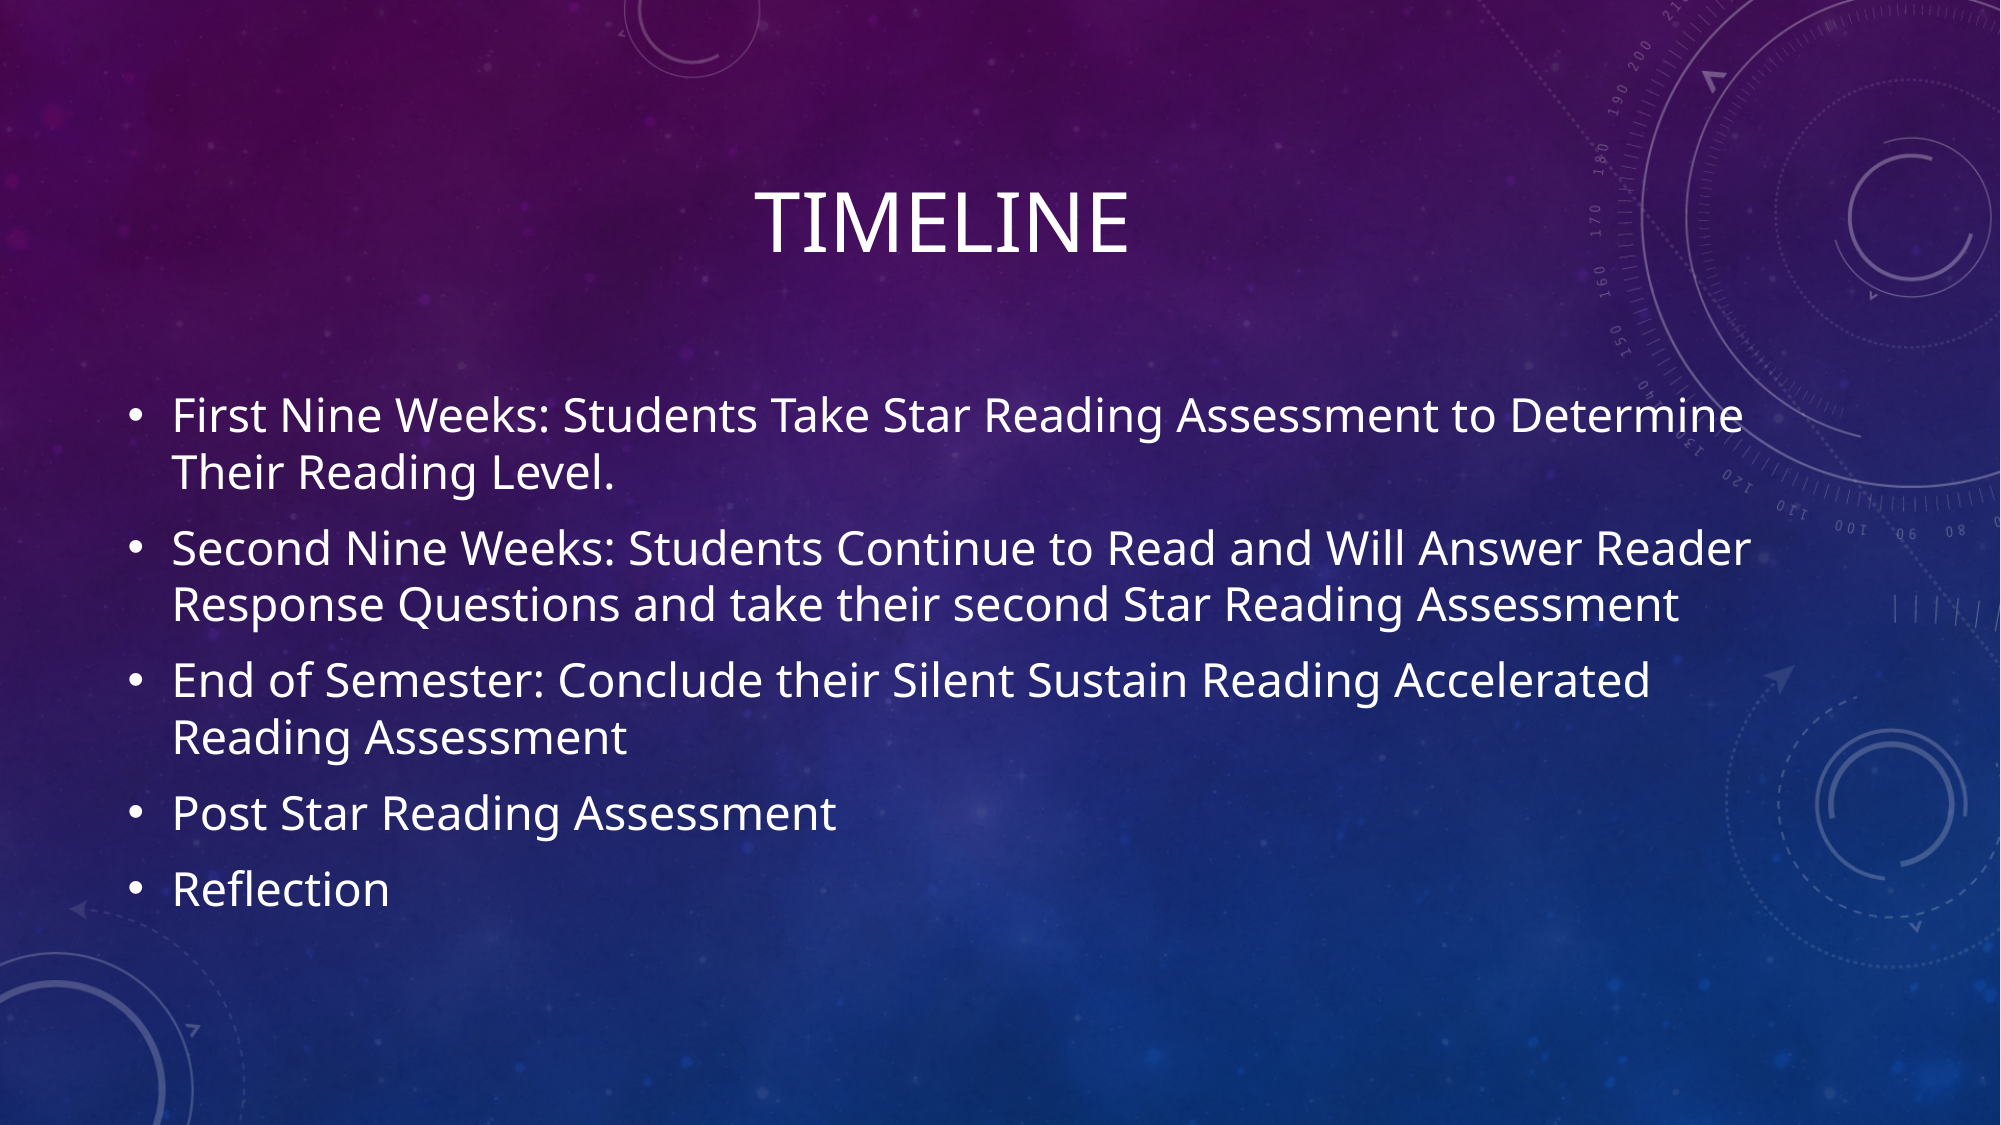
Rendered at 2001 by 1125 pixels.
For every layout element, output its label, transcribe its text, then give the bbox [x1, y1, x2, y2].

list First Nine Weeks: Students Take Star Reading Assessment to Determine Their Reading Level. Second Nine Weeks: Students Continue to Read and Will Answer Reader Response Questions and take their second Star Reading Assessment End of Semester: Conclude their Silent Sustain Reading Accelerated Reading Assessment Post Star Reading Assessment Reflection [112, 351, 1775, 950]
picture [0, 0, 2001, 1125]
title timeline [112, 99, 1775, 339]
